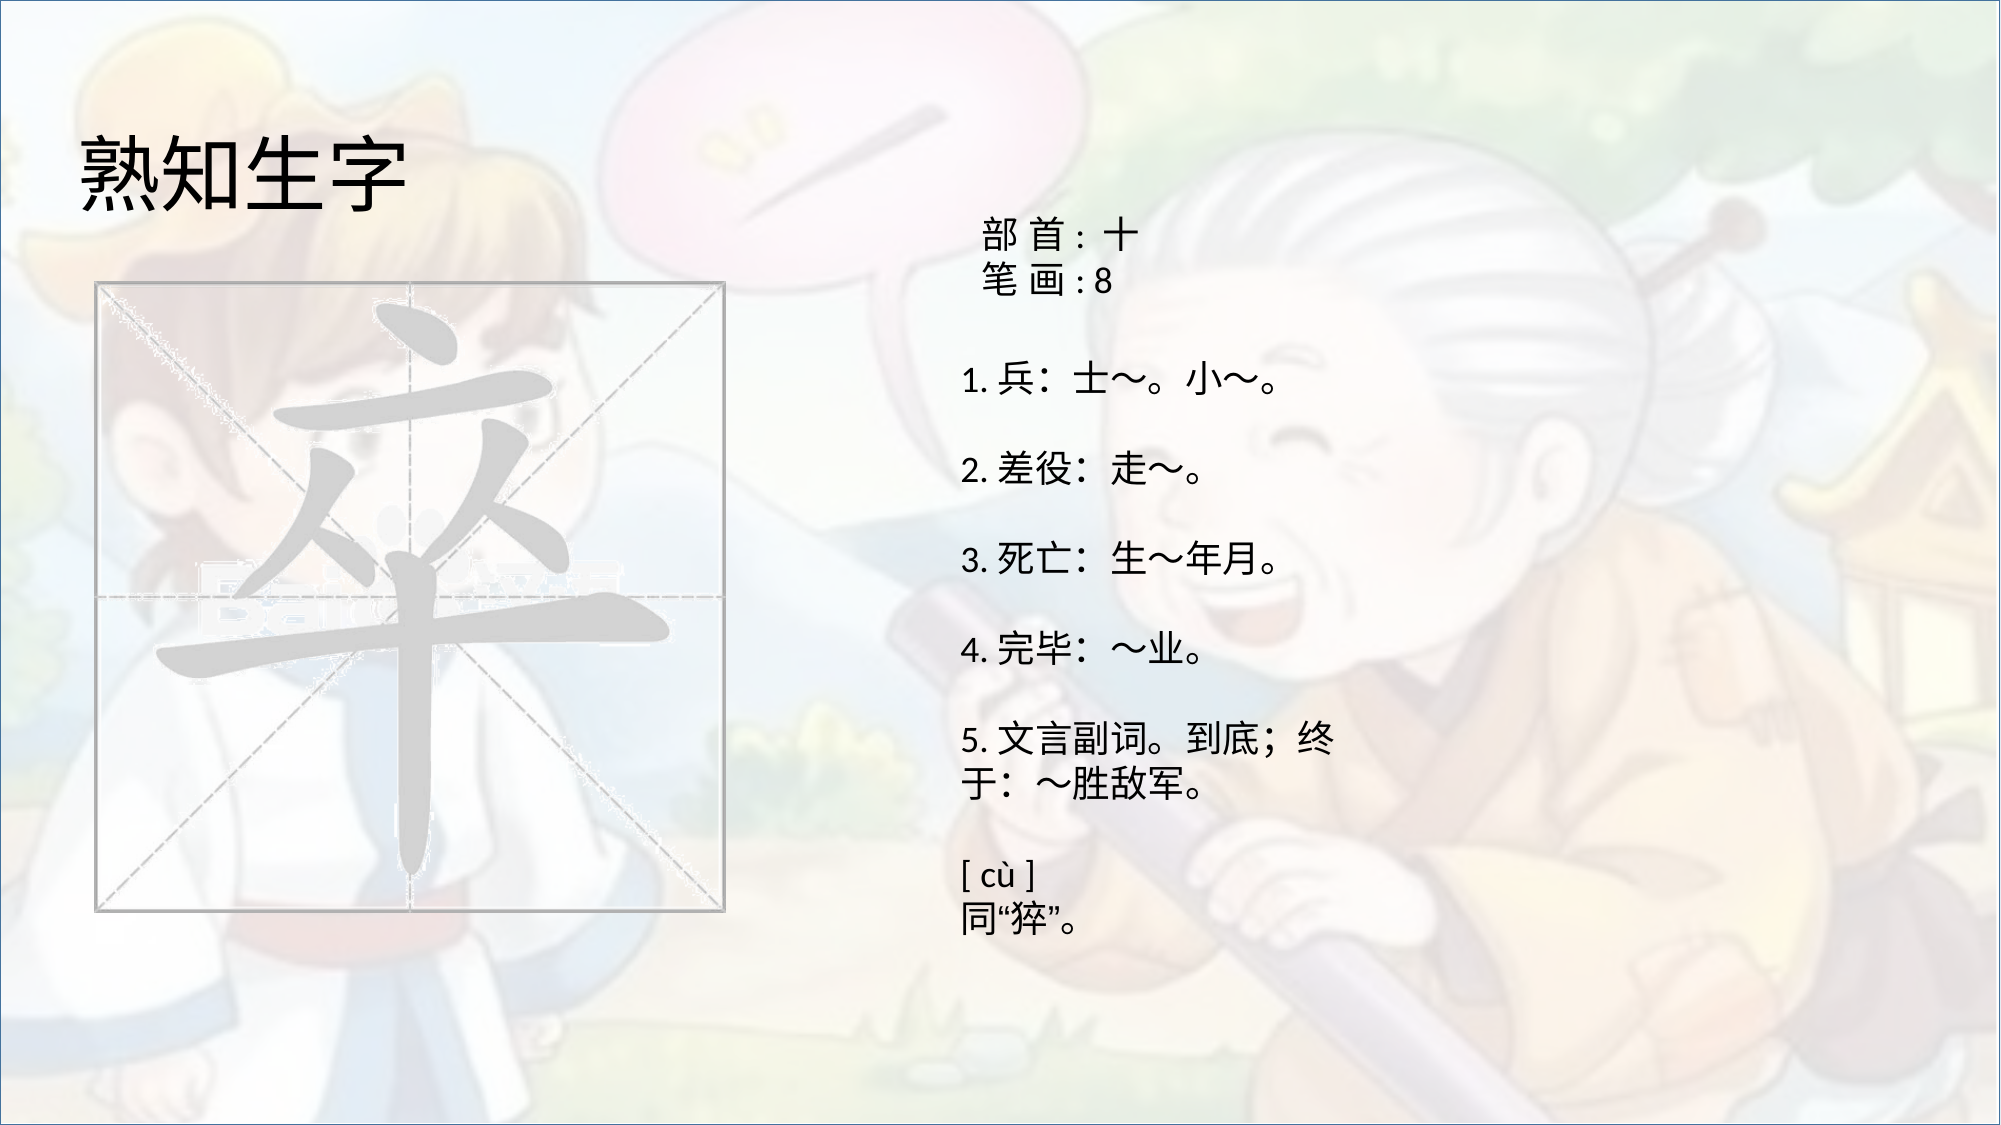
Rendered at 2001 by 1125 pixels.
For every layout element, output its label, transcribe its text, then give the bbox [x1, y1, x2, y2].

picture [94, 281, 726, 913]
text_box 熟知生字 [62, 114, 1363, 230]
text_box 部 首: 十 笔 画: 8 [966, 203, 1383, 309]
text_box 1.兵：士～。小～。 2.差役：走～。 3.死亡：生～年月。 4.完毕：～业。 5.文言副词。到底；终于：～胜敌军。 [ cù ] 同“猝”。 [945, 347, 1363, 948]
